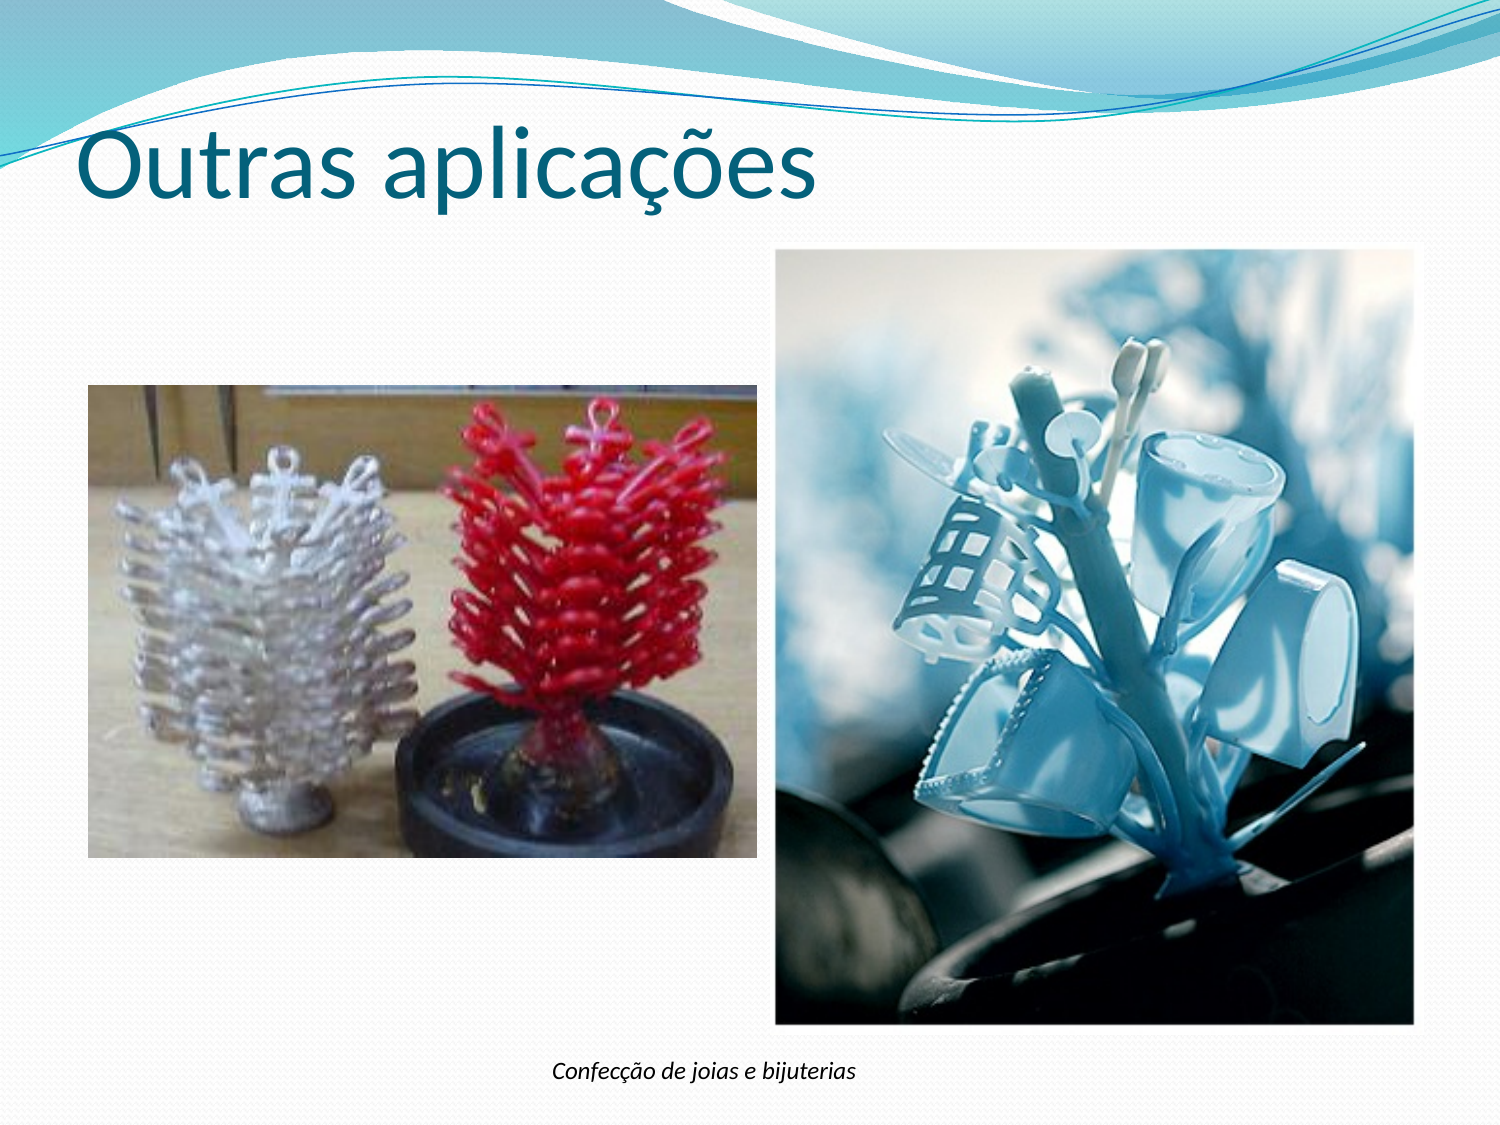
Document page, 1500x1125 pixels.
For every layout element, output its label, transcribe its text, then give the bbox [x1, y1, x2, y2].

text_box Confecção de joias e bijuterias [537, 1046, 904, 1092]
picture [88, 385, 757, 859]
title Outras aplicações [75, 32, 1425, 220]
picture [769, 242, 1424, 1036]
